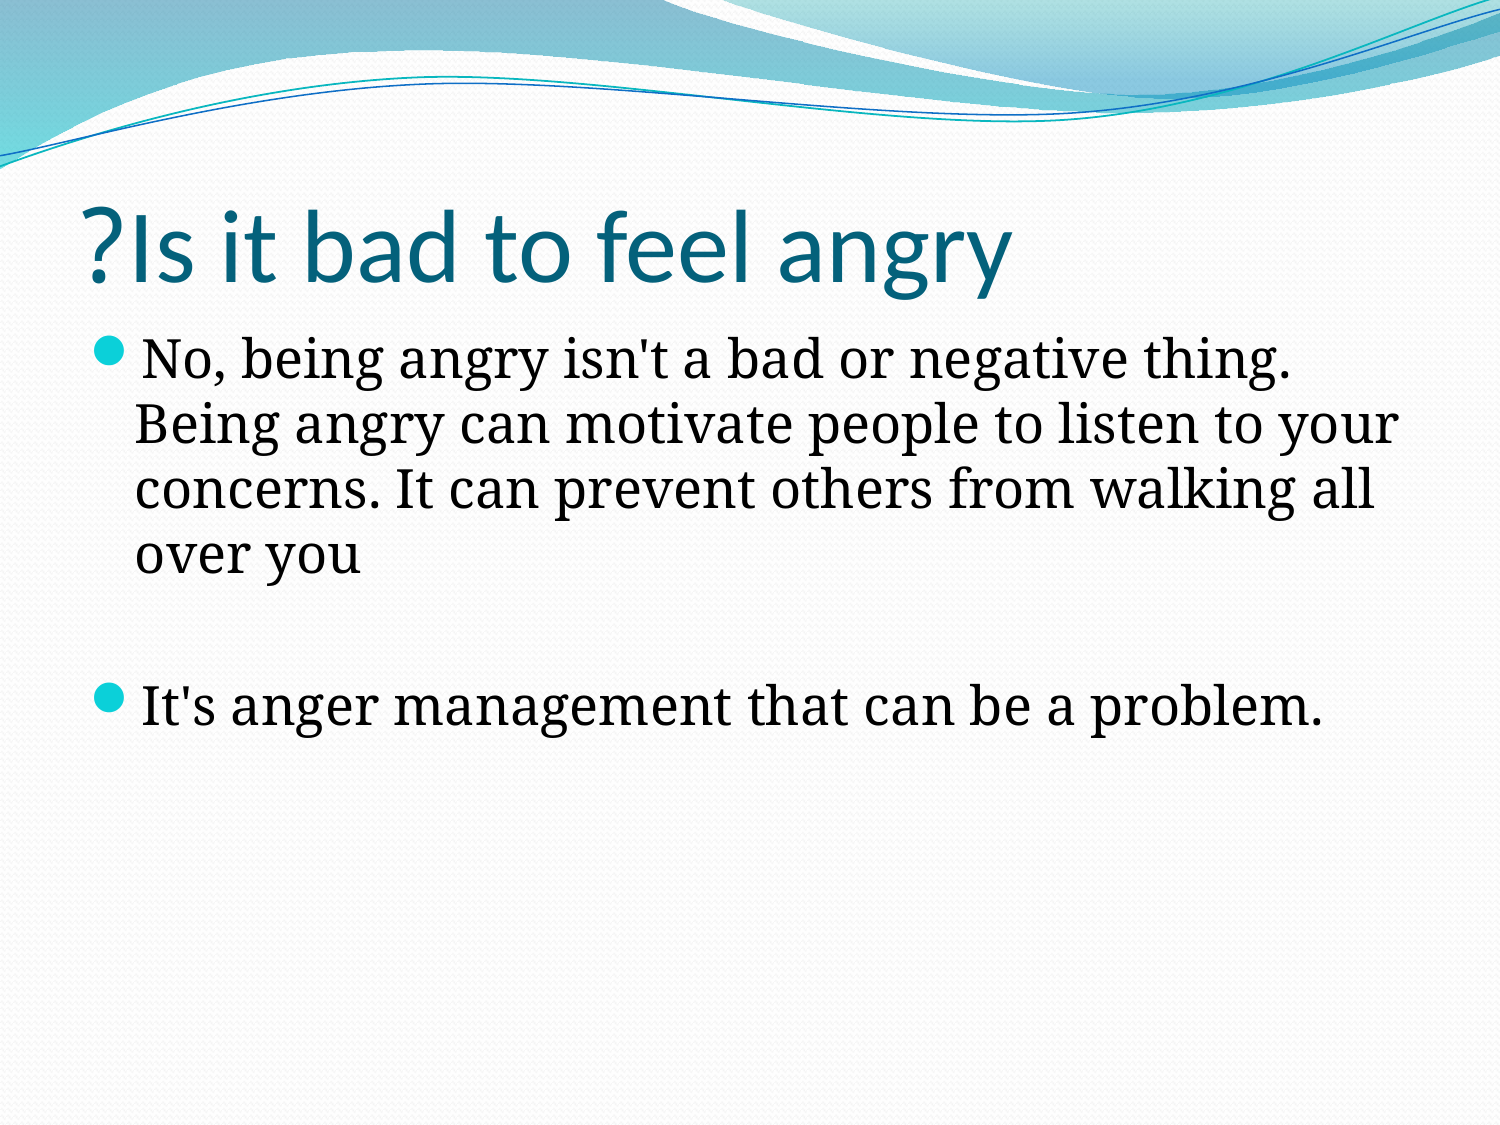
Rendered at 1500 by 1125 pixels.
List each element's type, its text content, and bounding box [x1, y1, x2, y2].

title Is it bad to feel angry? [75, 115, 1425, 303]
list No, being angry isn't a bad or negative thing. Being angry can motivate people to listen to your concerns. It can prevent others from walking all over you It's anger management that can be a problem. [75, 317, 1425, 1038]
